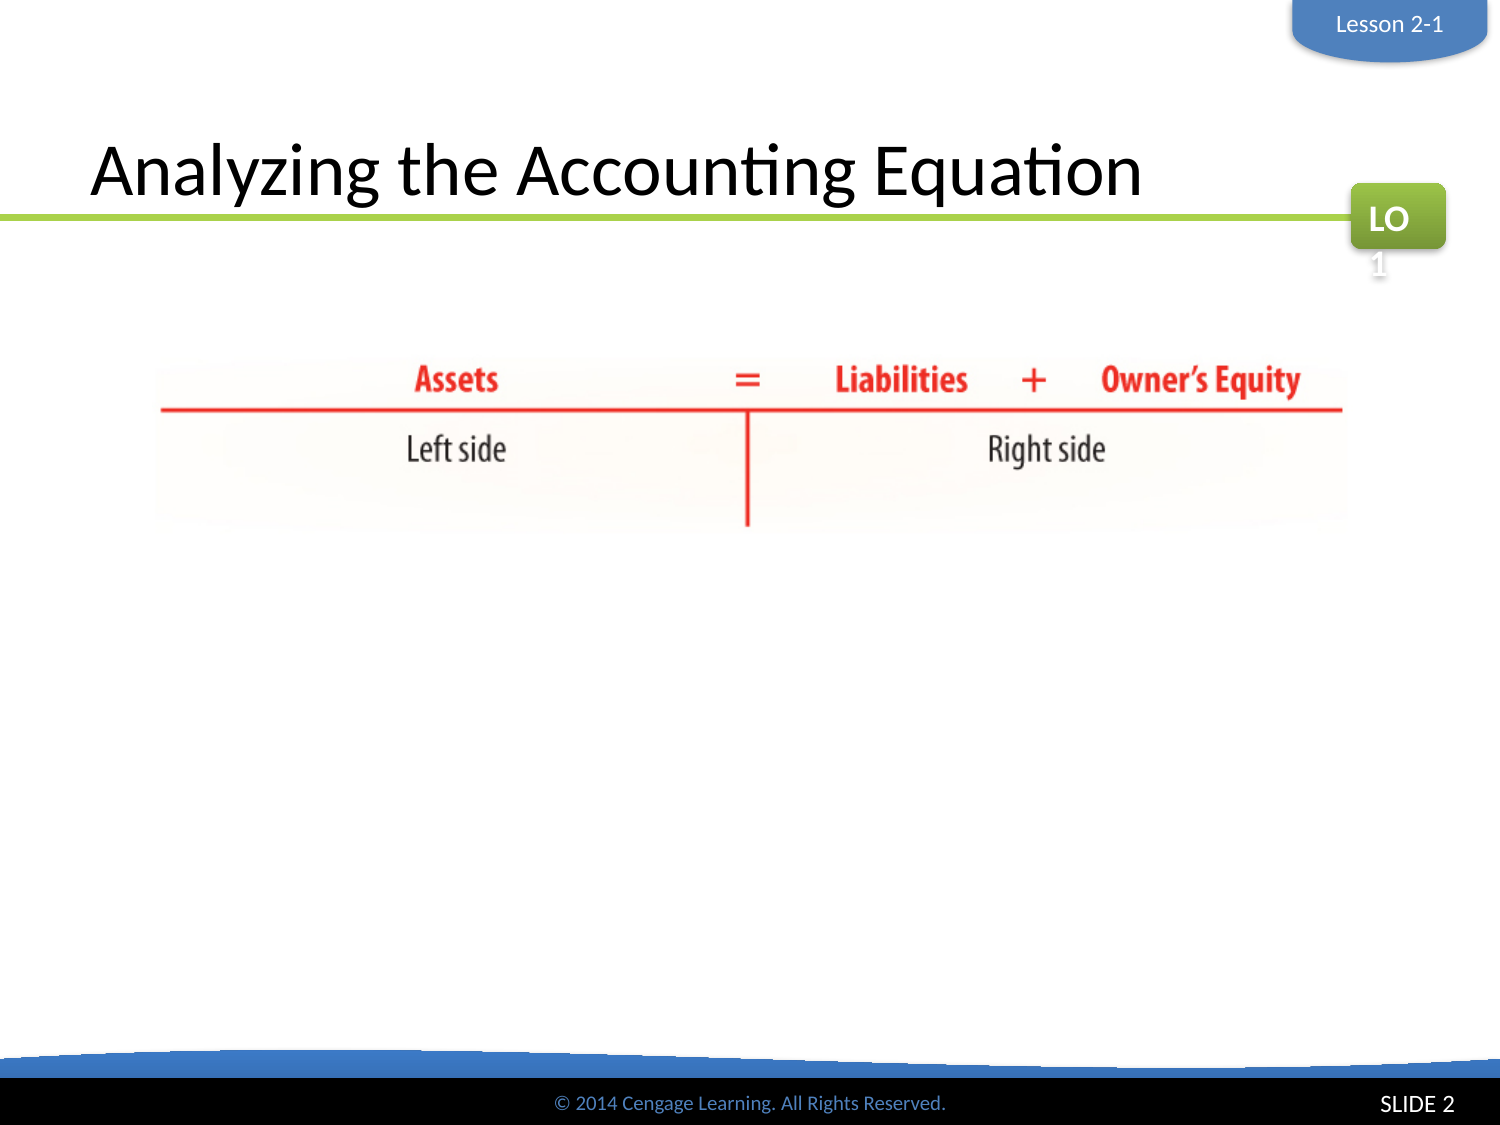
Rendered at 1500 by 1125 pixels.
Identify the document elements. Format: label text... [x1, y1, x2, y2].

text_box LO1 [1350, 183, 1446, 250]
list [151, 353, 1353, 539]
title Analyzing the Accounting Equation [75, 29, 1350, 218]
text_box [1292, 0, 1488, 63]
slide_number SLIDE 2 [1170, 1080, 1470, 1125]
